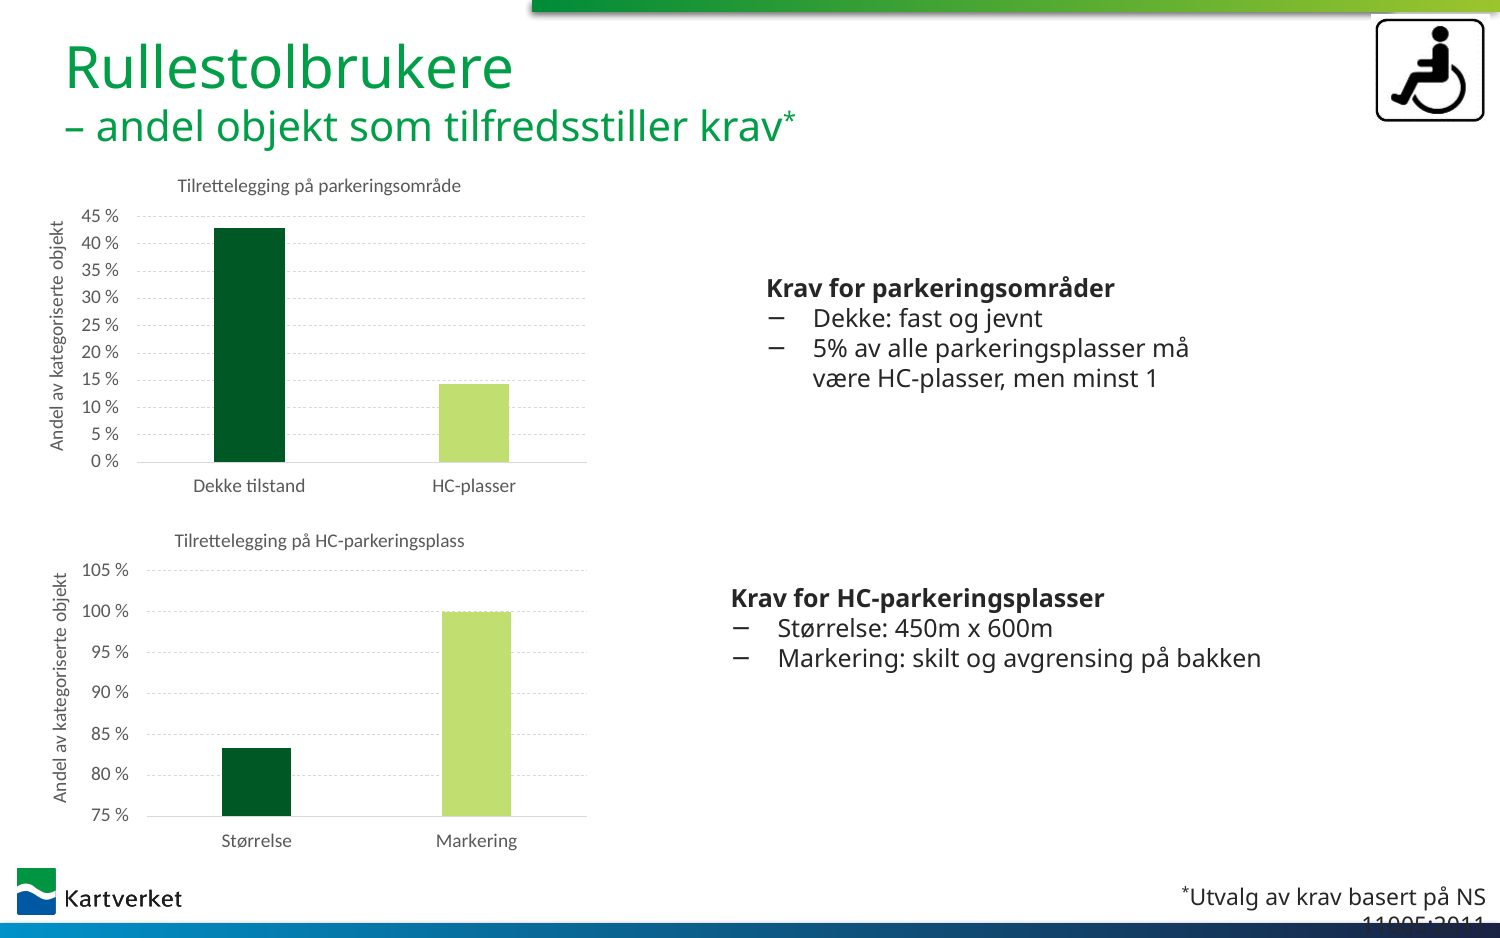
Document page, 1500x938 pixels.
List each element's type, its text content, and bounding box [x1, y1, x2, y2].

text_box *Utvalg av krav basert på NS 11005:2011 [1068, 873, 1500, 938]
text_box Krav for HC-parkeringsplasser Størrelse: 450m x 600m Markering: skilt og avgrensing på bakken [715, 574, 1278, 680]
text_box Krav for parkeringsområder Dekke: fast og jevnt 5% av alle parkeringsplasser må være HC-plasser, men minst 1 [751, 264, 1232, 400]
text_box Rullestolbrukere – andel objekt som tilfredsstiller krav* [49, 23, 1431, 158]
picture [41, 520, 598, 859]
picture [41, 166, 598, 505]
picture [1371, 13, 1491, 127]
